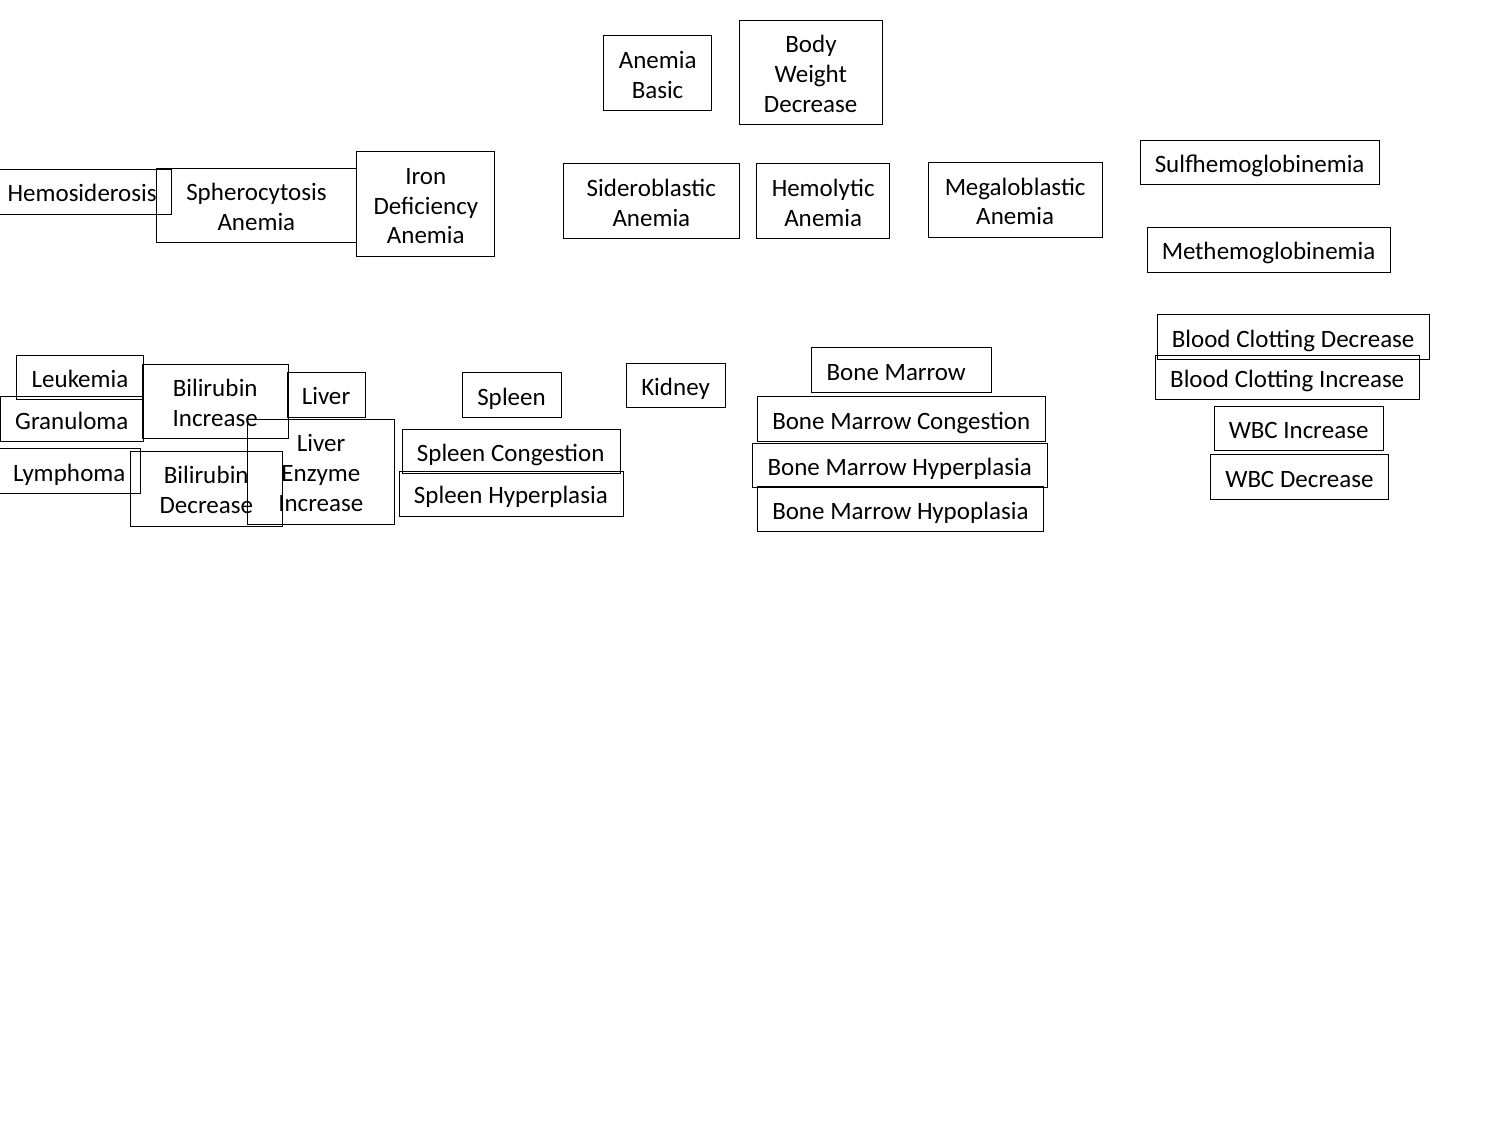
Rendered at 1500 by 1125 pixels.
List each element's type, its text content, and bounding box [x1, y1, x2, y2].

text_box Hemolytic Anemia [756, 163, 890, 239]
text_box Bilirubin Decrease [130, 451, 283, 527]
text_box Bone Marrow Hypoplasia [757, 486, 1044, 532]
text_box Anemia Basic [603, 35, 712, 111]
text_box Liver Enzyme Increase [247, 419, 395, 525]
text_box Liver [287, 372, 366, 418]
text_box Sideroblastic Anemia [563, 163, 740, 239]
text_box Sulfhemoglobinemia [1140, 140, 1380, 185]
text_box Lymphoma [0, 448, 141, 494]
text_box Hemosiderosis [0, 169, 172, 215]
text_box Kidney [626, 363, 726, 408]
text_box Blood Clotting Increase [1155, 355, 1420, 400]
text_box Bone Marrow Congestion [757, 396, 1046, 442]
text_box Bone Marrow Hyperplasia [752, 443, 1048, 488]
text_box Bilirubin Increase [144, 364, 289, 439]
text_box Spleen Hyperplasia [399, 471, 624, 517]
text_box Methemoglobinemia [1147, 227, 1391, 273]
text_box Megaloblastic Anemia [928, 162, 1103, 238]
text_box WBC Decrease [1210, 454, 1389, 500]
text_box WBC Increase [1214, 406, 1384, 451]
text_box Spleen [462, 372, 562, 418]
text_box Bone Marrow [811, 347, 992, 393]
text_box Spleen Congestion [402, 429, 621, 474]
text_box Blood Clotting Decrease [1157, 314, 1430, 360]
text_box Iron Deficiency Anemia [356, 151, 495, 257]
text_box Granuloma [0, 396, 144, 442]
text_box Leukemia [16, 355, 144, 396]
text_box Body Weight Decrease [739, 20, 883, 125]
text_box Spherocytosis Anemia [156, 168, 357, 243]
